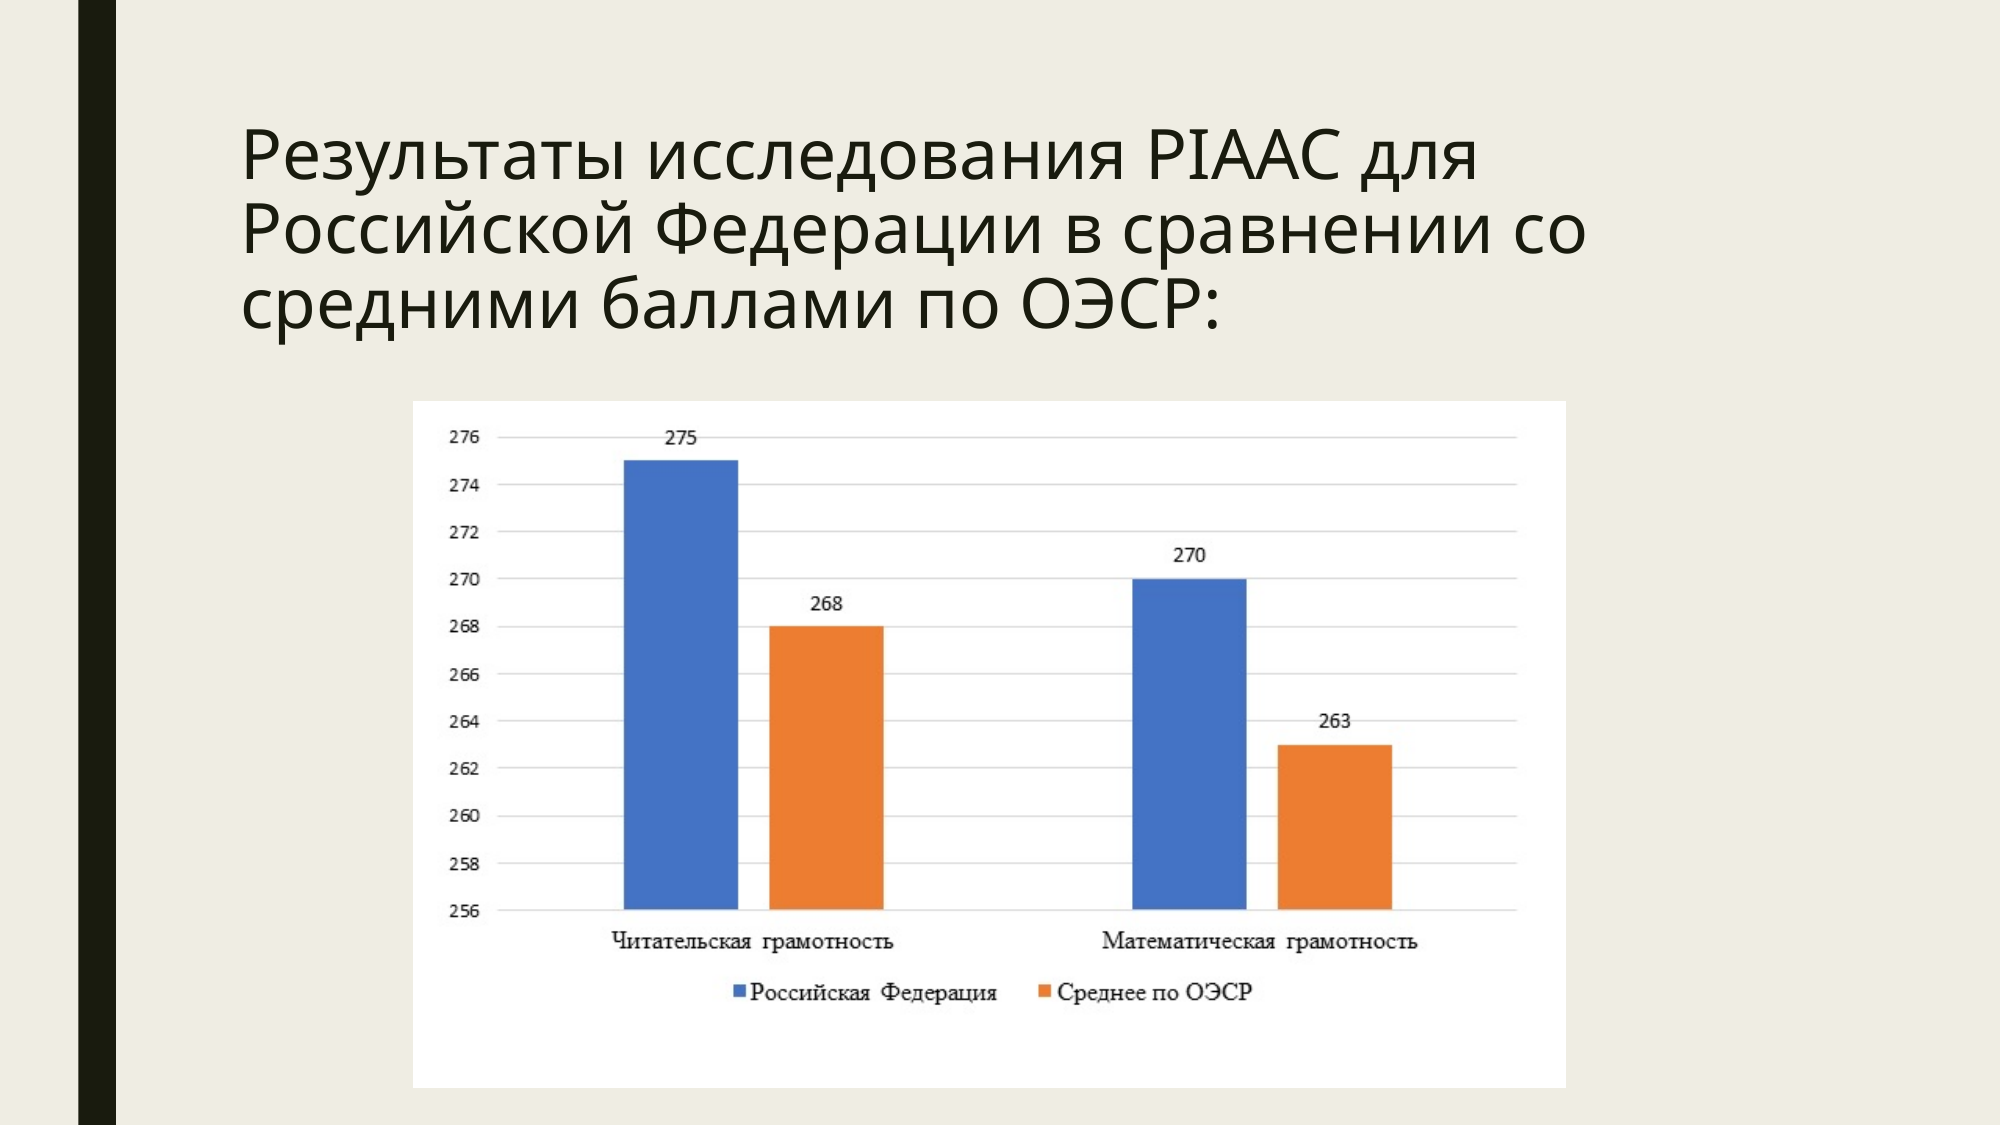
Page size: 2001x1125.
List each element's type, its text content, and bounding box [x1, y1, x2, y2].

picture [413, 401, 1566, 1088]
title Результаты исследования PIAAC для Российской Федерации в сравнении со средними баллами по ОЭСР: [225, 112, 1800, 357]
